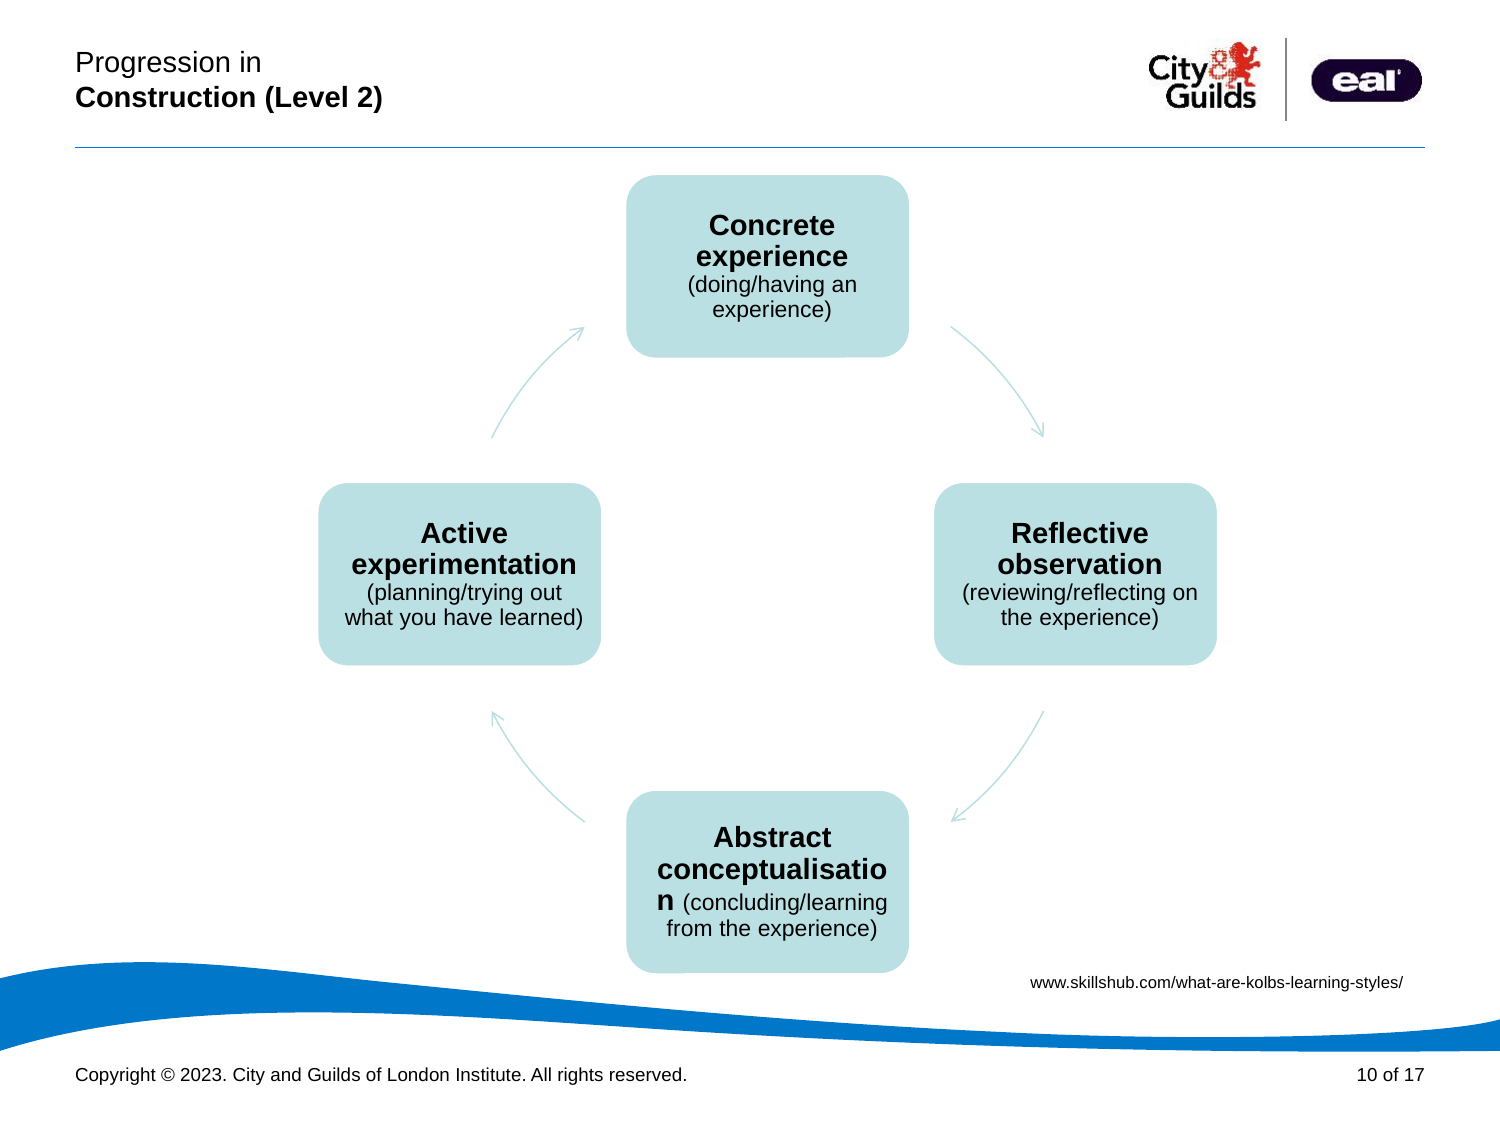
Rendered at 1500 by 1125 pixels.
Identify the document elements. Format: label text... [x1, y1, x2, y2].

text_box www.skillshub.com/what-are-kolbs-learning-styles/ [1015, 964, 1455, 999]
picture [1149, 38, 1422, 121]
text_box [182, 172, 1353, 977]
